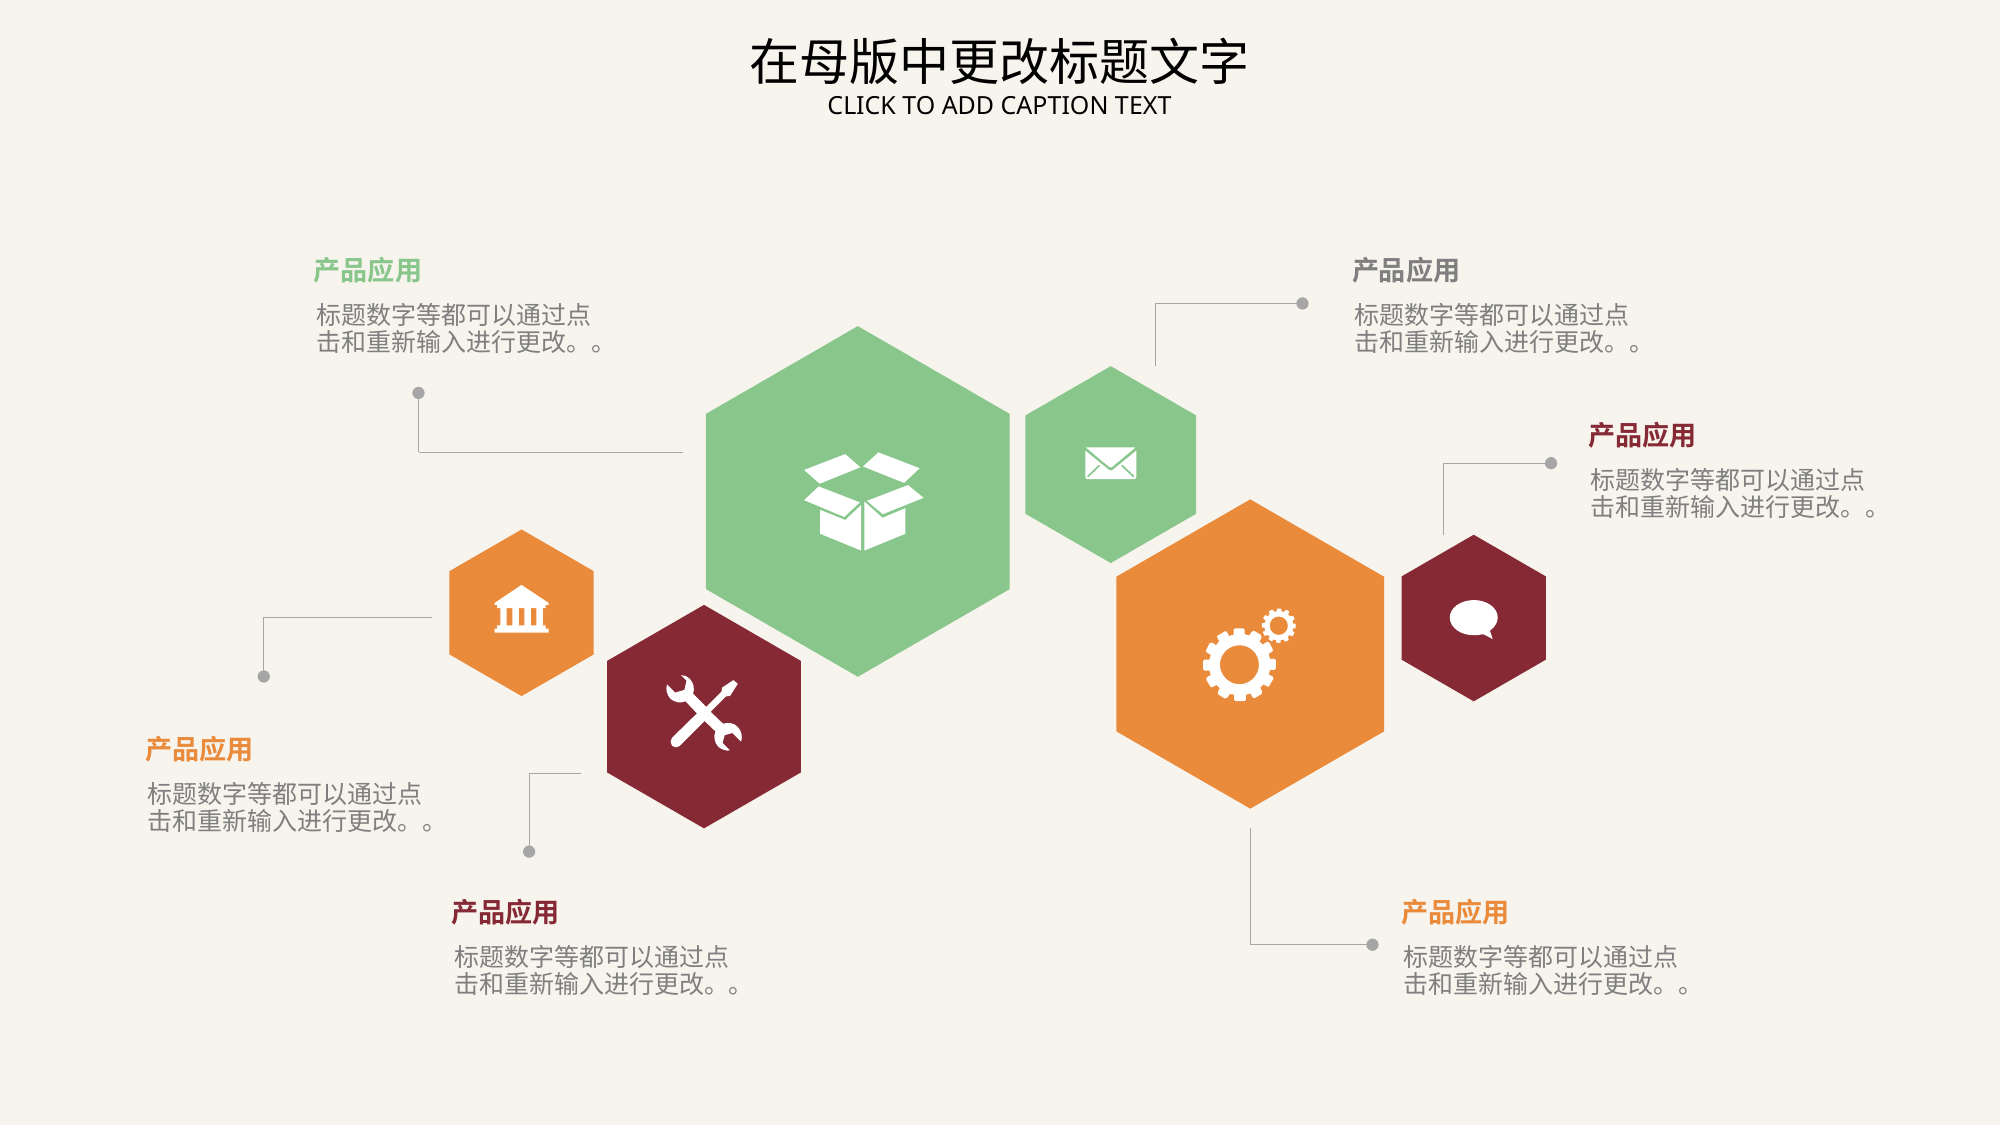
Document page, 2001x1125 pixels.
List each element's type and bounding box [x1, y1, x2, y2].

text_box [0, 0, 2000, 1125]
text_box [1461, 445, 1534, 553]
text_box [1197, 261, 1261, 409]
text_box [1085, 447, 1137, 480]
text_box [529, 773, 581, 852]
text_box [263, 617, 433, 677]
text_box [1203, 608, 1296, 702]
text_box [1253, 825, 1370, 948]
text_box [418, 392, 684, 453]
text_box [804, 452, 924, 551]
